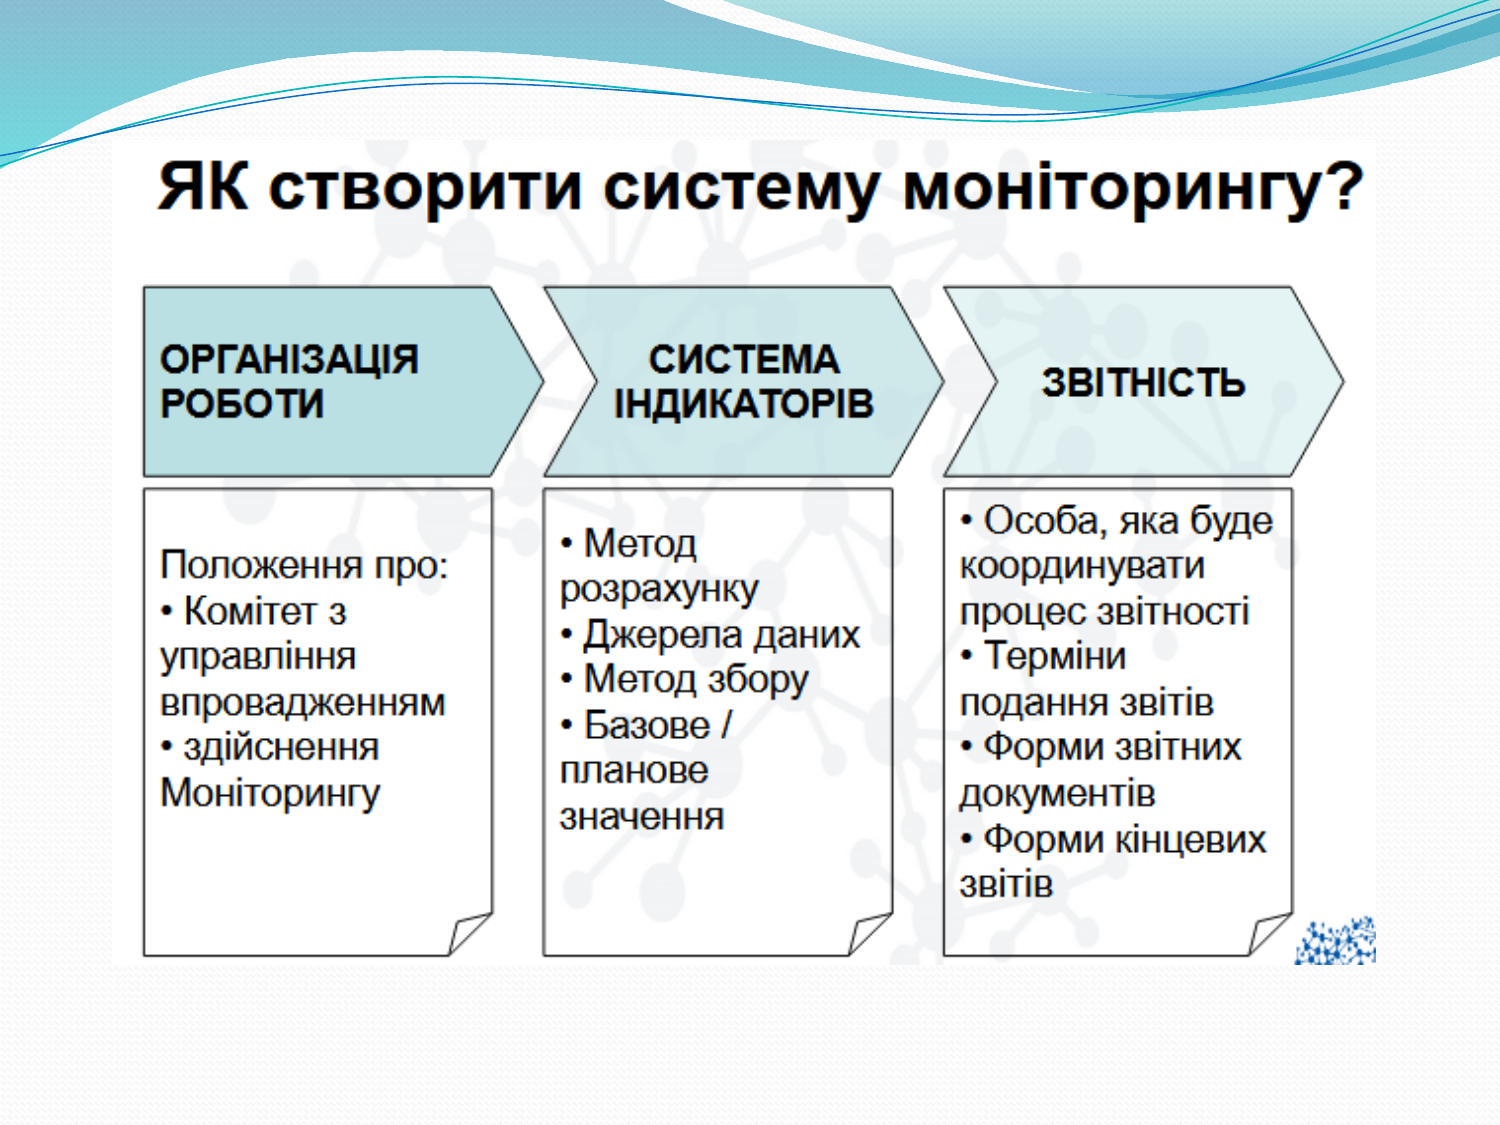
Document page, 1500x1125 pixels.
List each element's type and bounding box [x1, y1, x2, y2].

picture [111, 140, 1377, 965]
